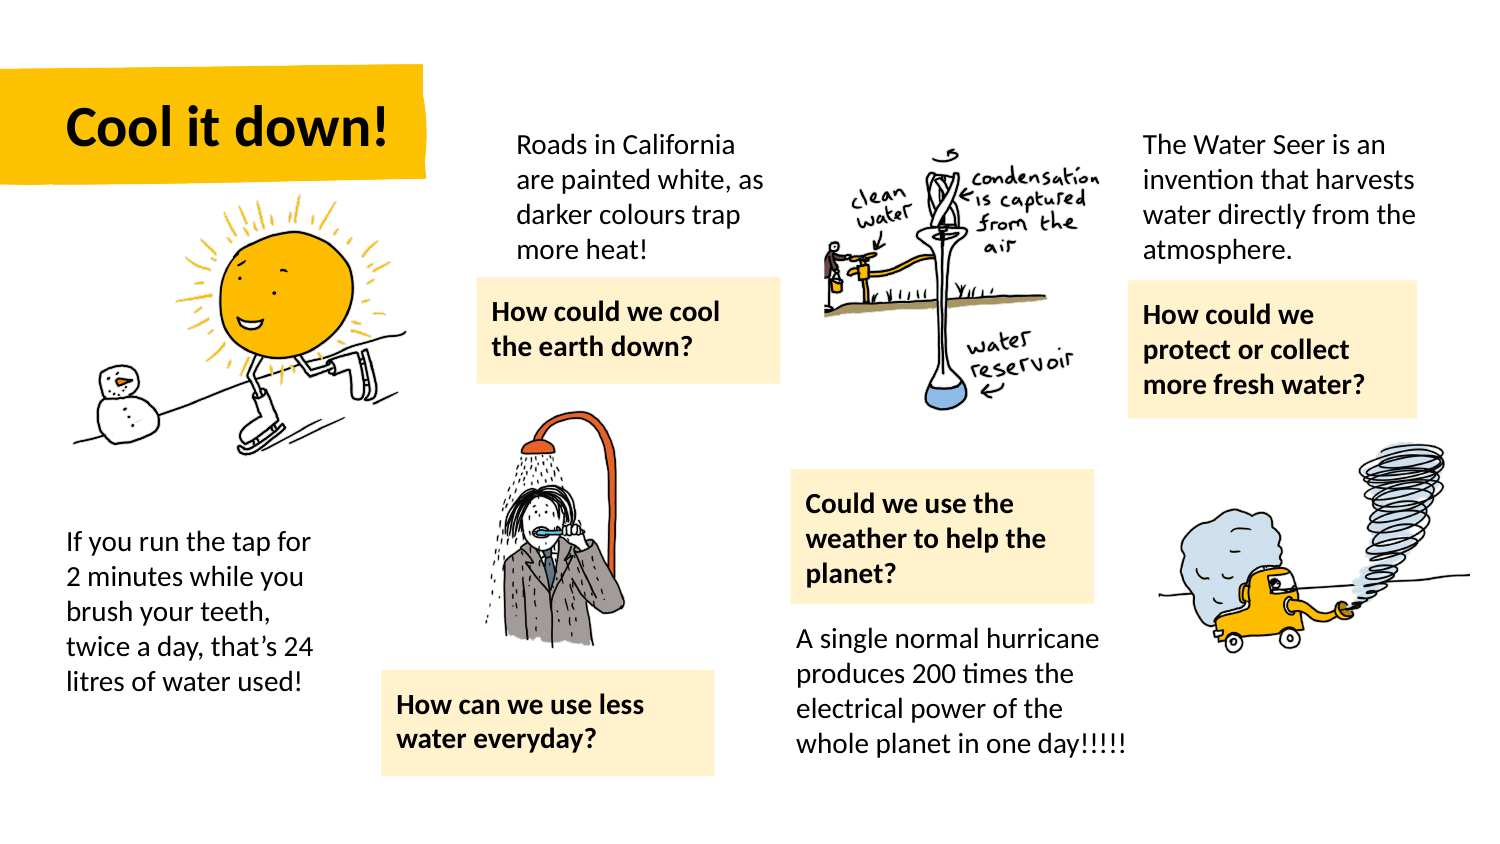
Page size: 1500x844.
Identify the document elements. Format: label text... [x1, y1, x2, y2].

text_box Could we use the weather to help the planet? [790, 469, 1095, 605]
text_box The Water Seer is an invention that harvests water directly from the atmosphere. [1128, 110, 1479, 286]
title Cool it down! [435, 72, 1449, 167]
text_box A single normal hurricane produces 200 times the electrical power of the whole planet in one day!!!!! [781, 604, 1157, 699]
picture [1136, 418, 1471, 671]
picture [0, 58, 647, 653]
text_box Roads in California are painted white, as darker colours trap more heat! [501, 110, 791, 246]
text_box If you run the tap for 2 minutes while you brush your teeth, twice a day, that’s 24 litres of water used! [51, 506, 341, 658]
text_box How could we protect or collect more fresh water? [1128, 286, 1418, 419]
text_box How could we cool the earth down? [476, 277, 781, 384]
picture [824, 127, 1114, 460]
text_box How can we use less water everyday? [381, 669, 715, 777]
